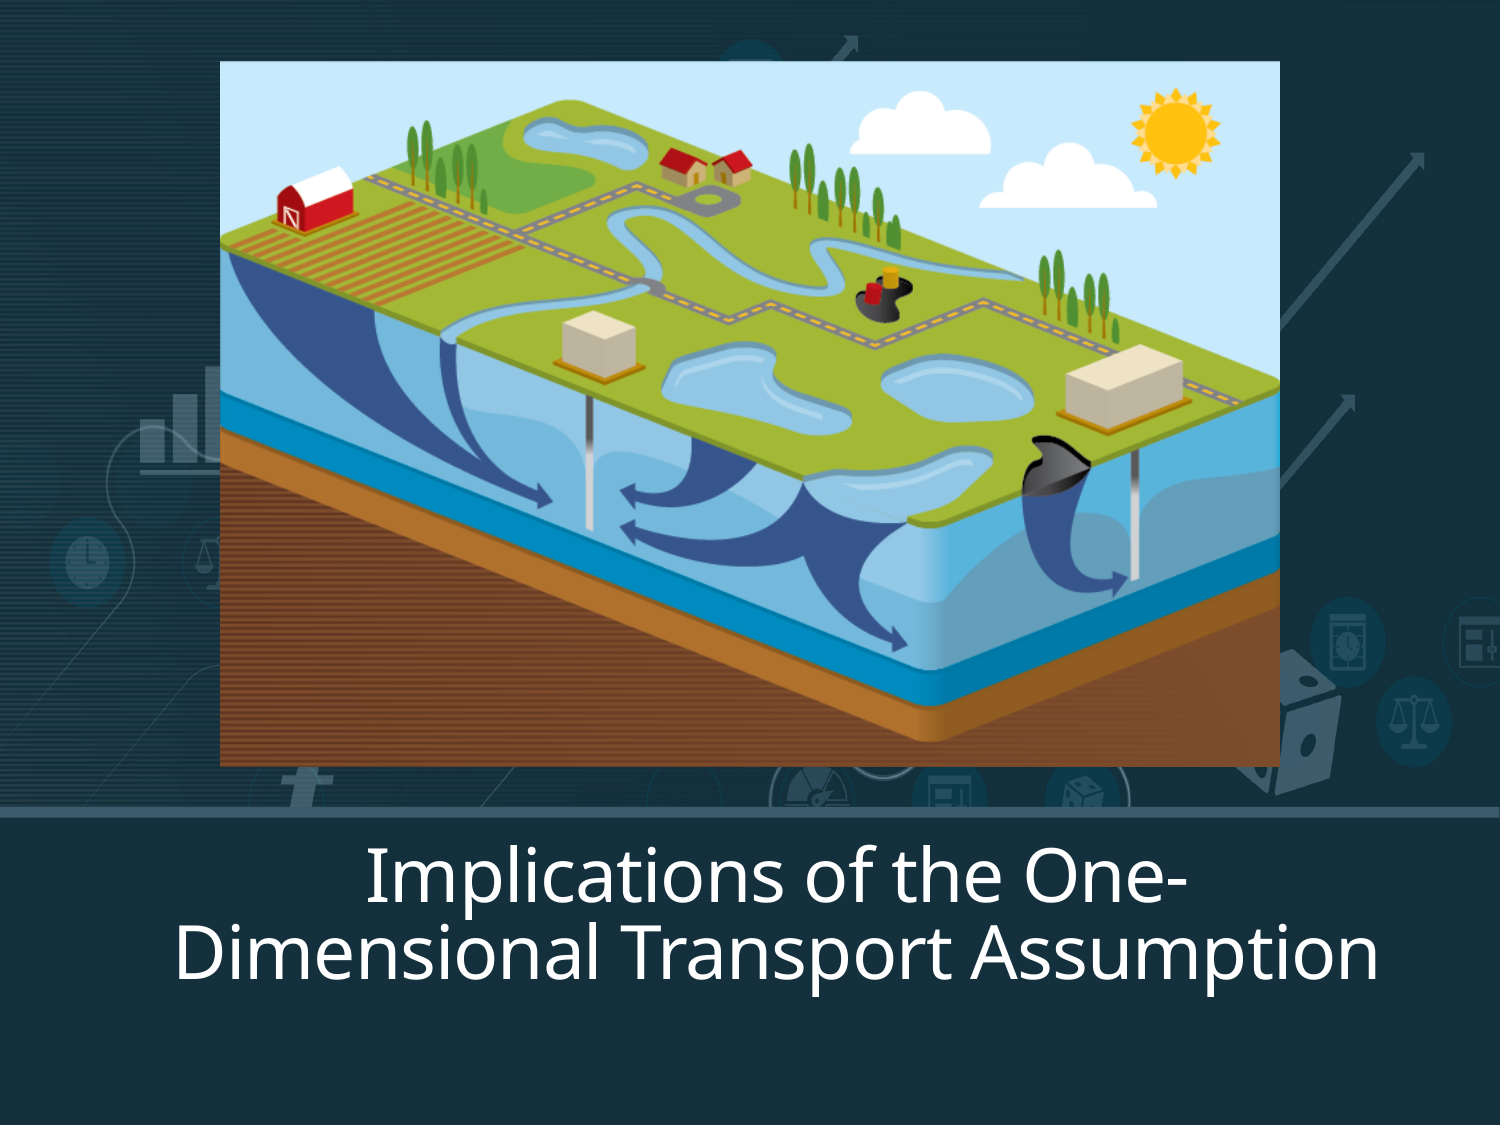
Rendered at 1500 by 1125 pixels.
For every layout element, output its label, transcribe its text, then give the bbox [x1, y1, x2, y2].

title Implications of the One-Dimensional Transport Assumption [154, 859, 1400, 995]
picture [0, 0, 1500, 806]
